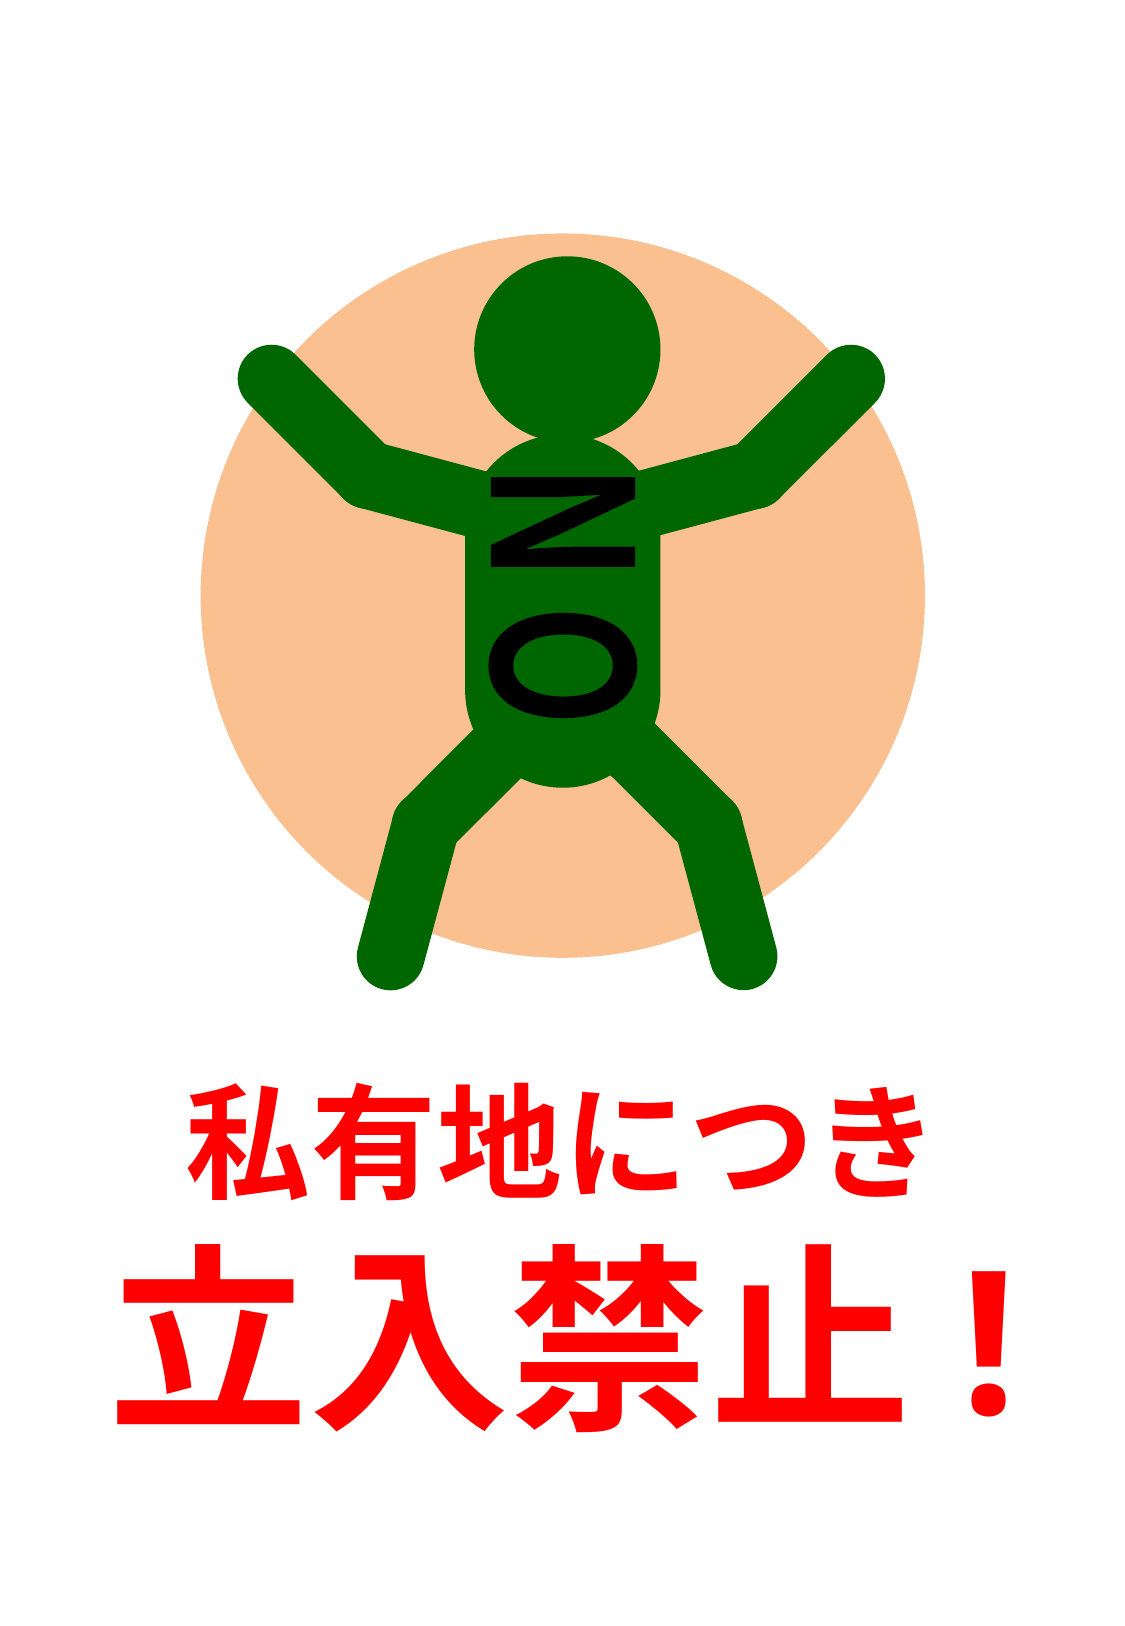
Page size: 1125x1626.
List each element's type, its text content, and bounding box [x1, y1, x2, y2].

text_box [200, 233, 926, 993]
text_box 私有地につき 立入禁止! [1, 1057, 1125, 1463]
